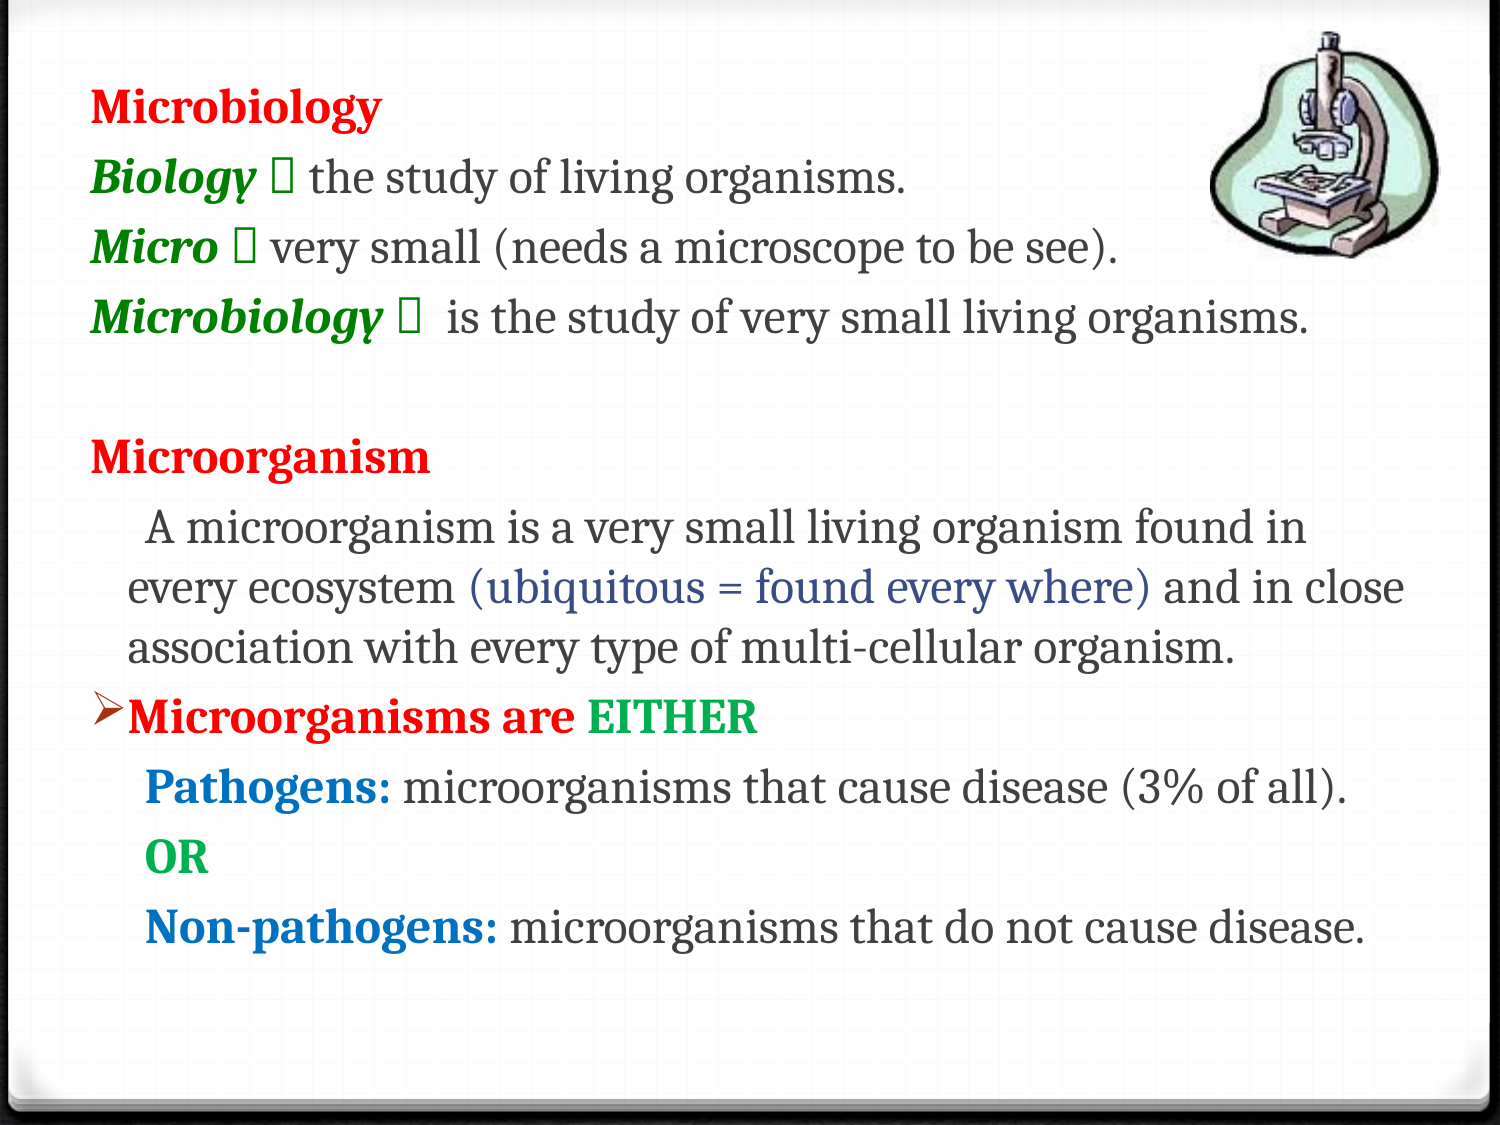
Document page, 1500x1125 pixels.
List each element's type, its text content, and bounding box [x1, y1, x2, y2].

list Microbiology Biology  the study of living organisms. Micro  very small (needs a microscope to be see). Microbiology  is the study of very small living organisms. Microorganism A microorganism is a very small living organism found in every ecosystem (ubiquitous = found every where) and in close association with every type of multi-cellular organism. Microorganisms are EITHER Pathogens: microorganisms that cause disease (3% of all). OR Non-pathogens: microorganisms that do not cause disease. [75, 66, 1425, 1094]
picture [0, 0, 1500, 1125]
